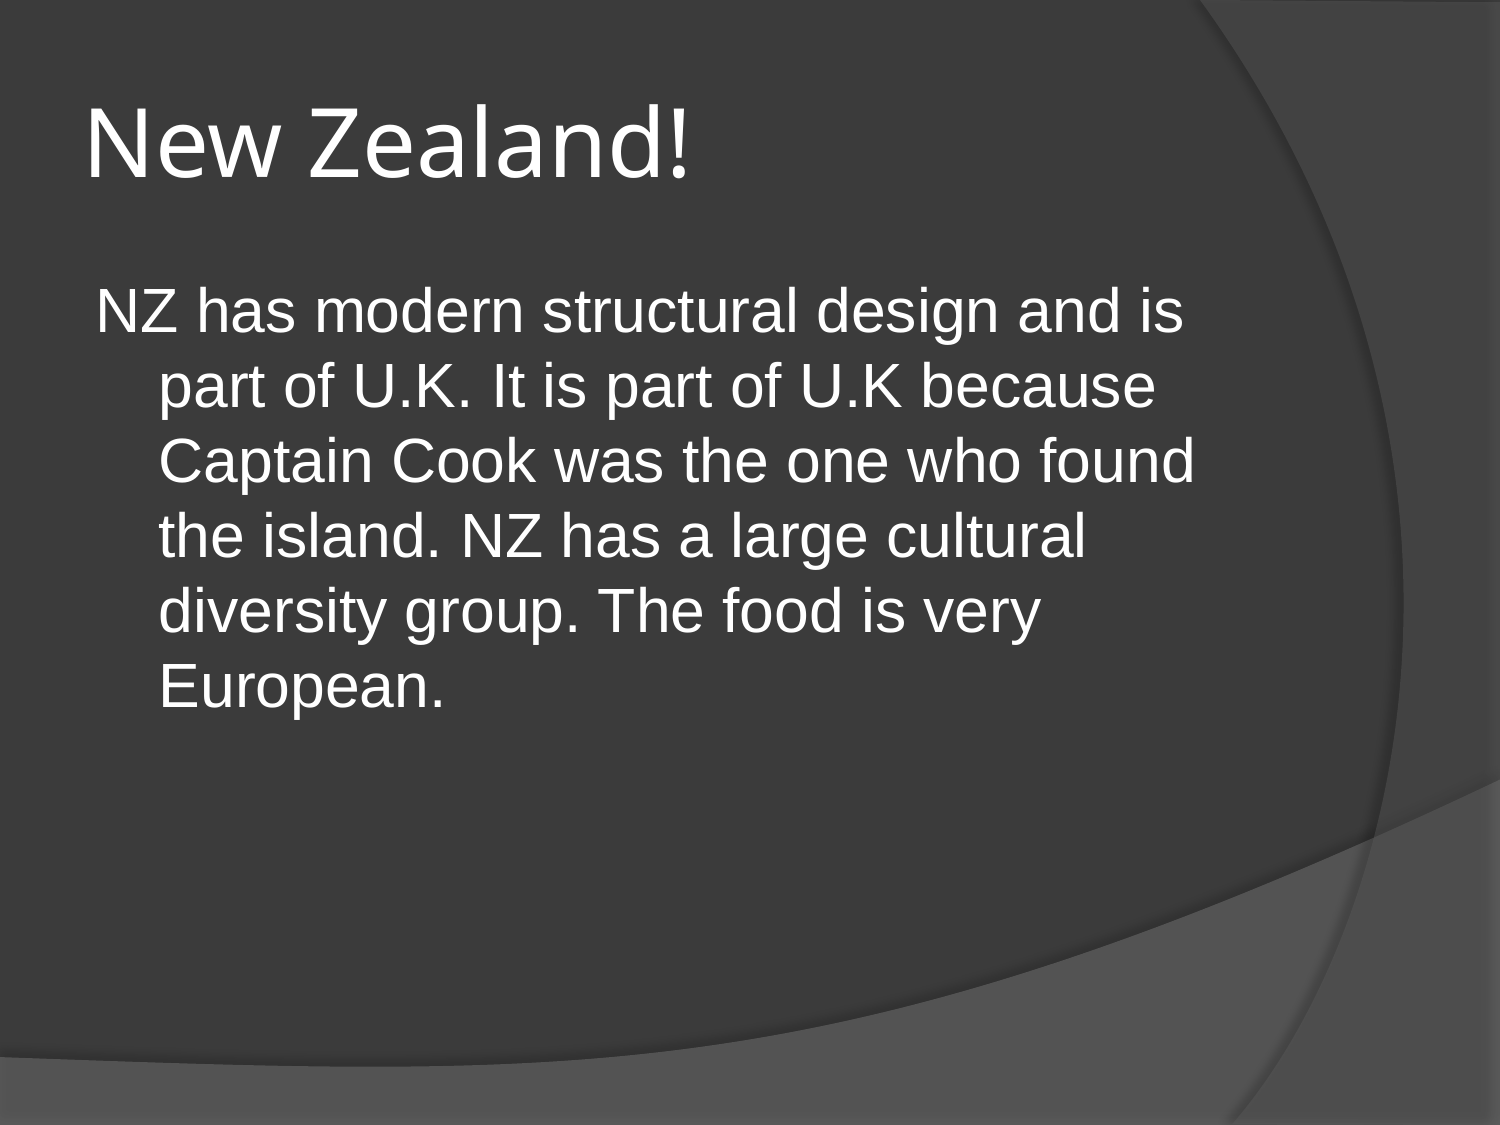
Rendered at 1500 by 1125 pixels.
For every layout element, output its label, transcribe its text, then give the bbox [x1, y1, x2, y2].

list NZ has modern structural design and is part of U.K. It is part of U.K because Captain Cook was the one who found the island. NZ has a large cultural diversity group. The food is very European. [75, 262, 1300, 1005]
title New Zealand! [75, 45, 1300, 233]
